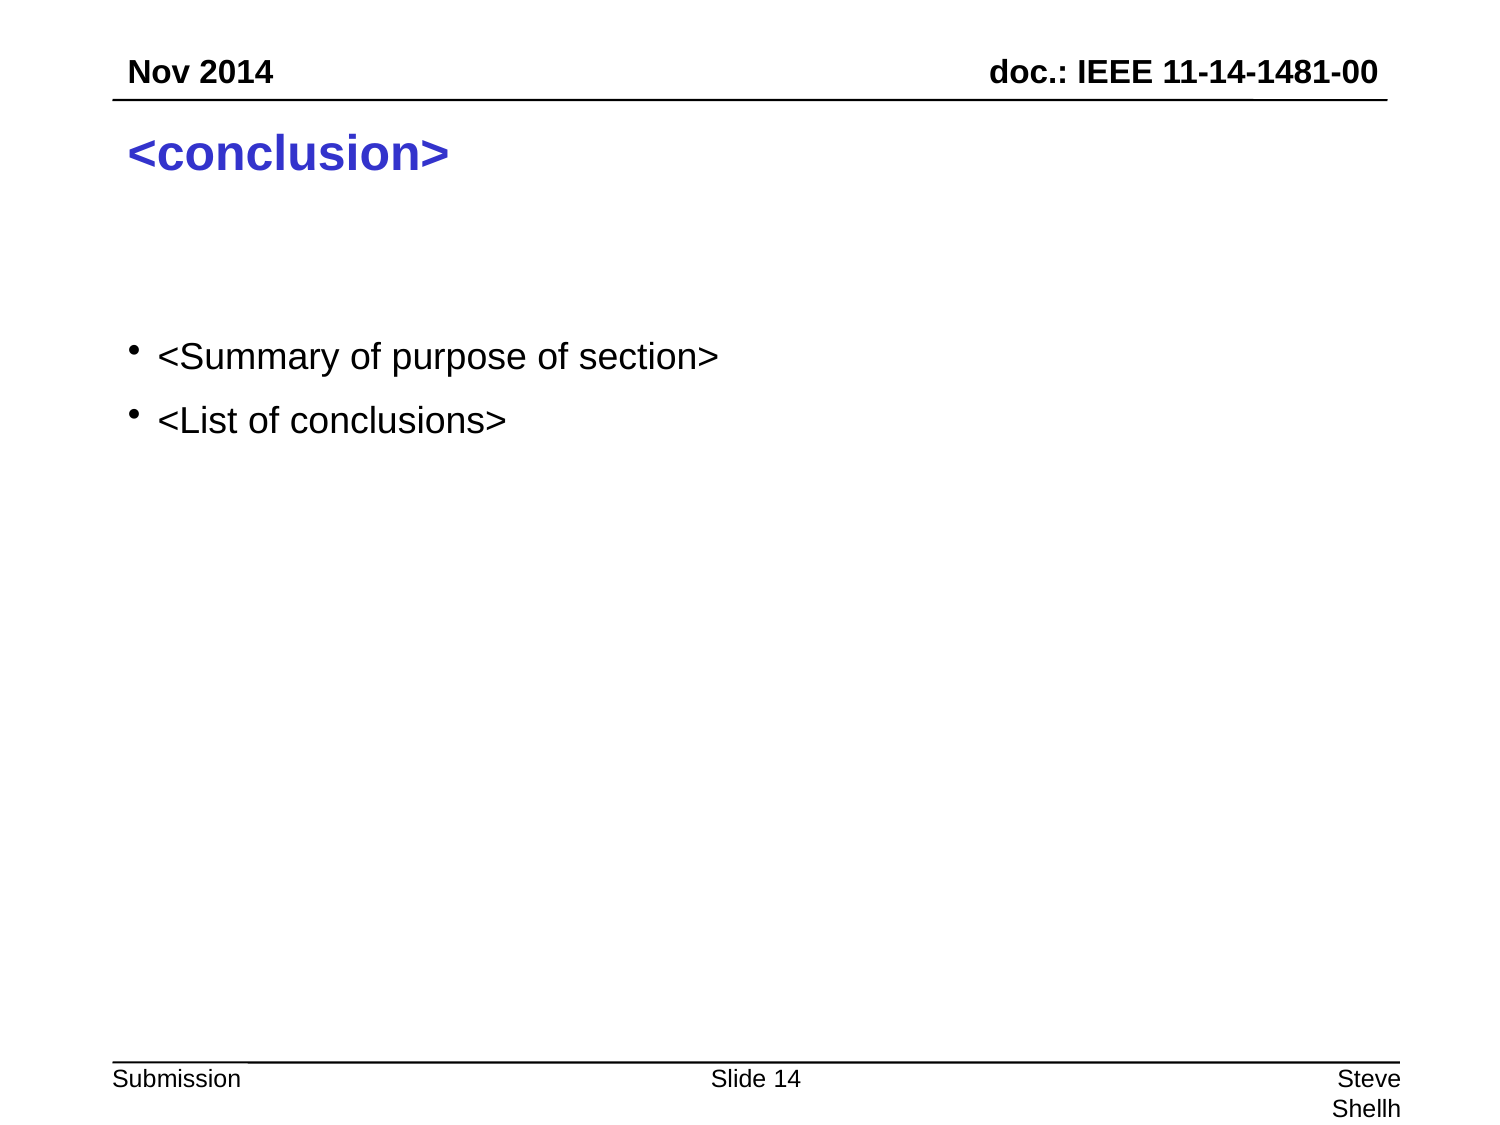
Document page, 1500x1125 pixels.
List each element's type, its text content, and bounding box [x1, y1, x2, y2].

list <Summary of purpose of section> <List of conclusions> [112, 324, 1388, 1000]
footer Steve Shellhammer, Qualcomm [1320, 1061, 1402, 1093]
slide_number Slide 14 [709, 1061, 803, 1093]
title <conclusion> [112, 112, 1388, 288]
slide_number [112, 40, 463, 101]
